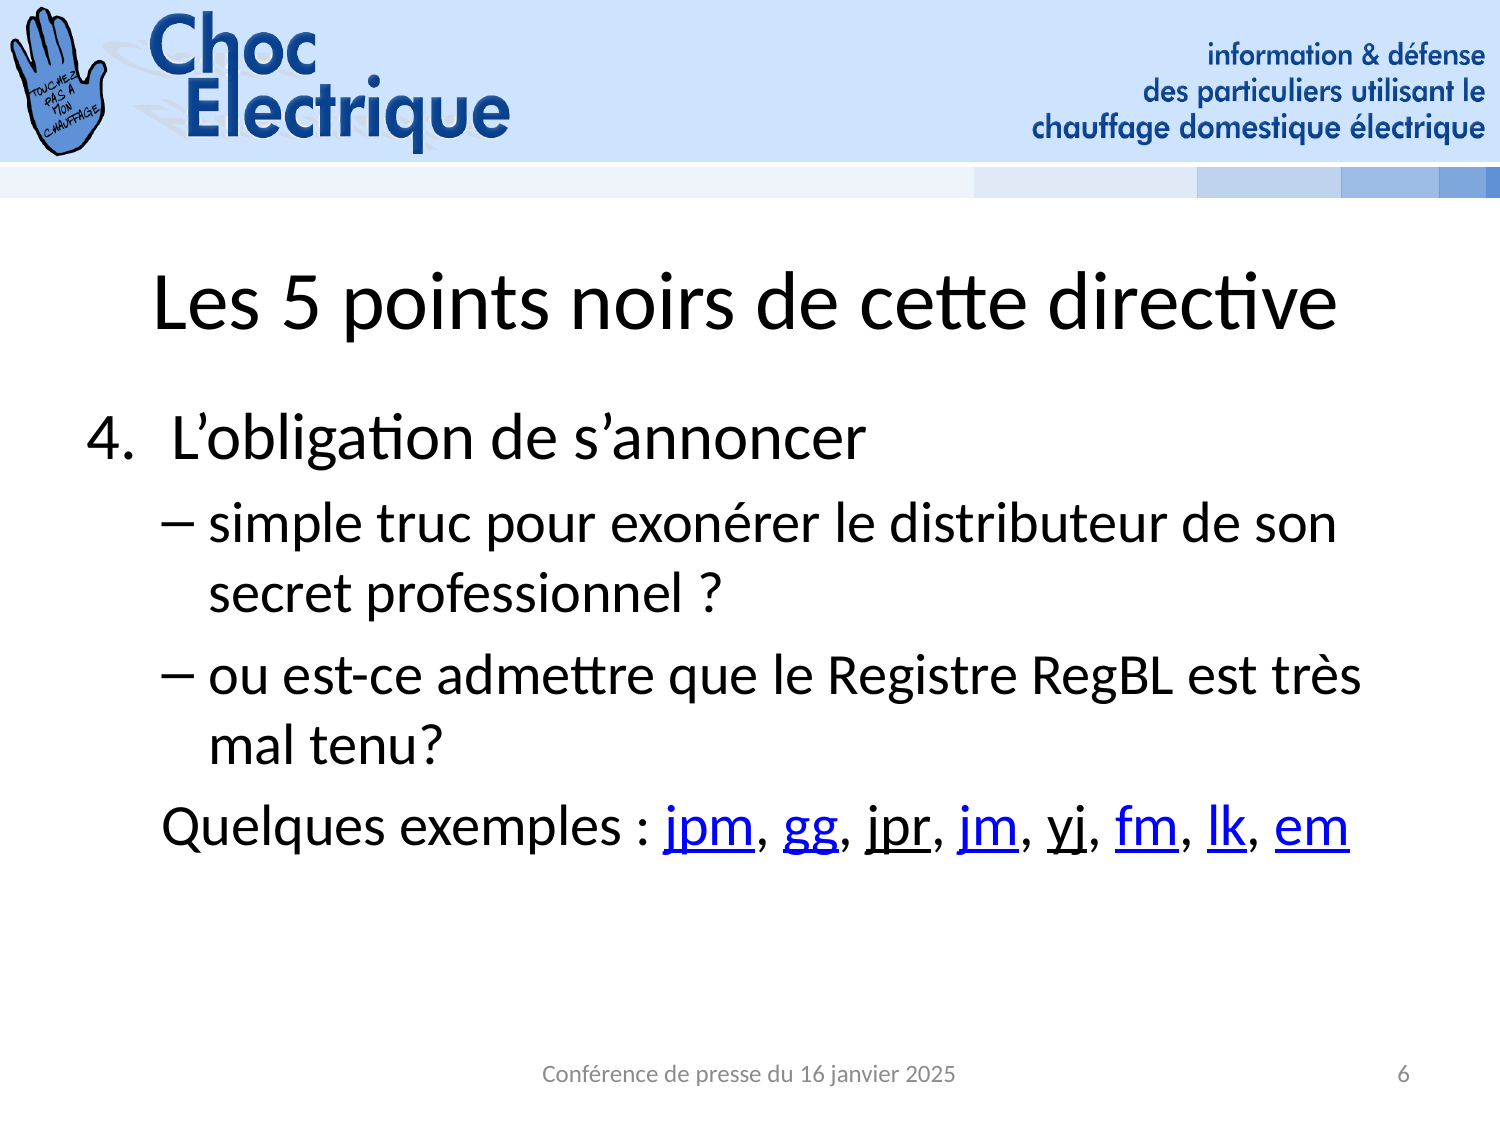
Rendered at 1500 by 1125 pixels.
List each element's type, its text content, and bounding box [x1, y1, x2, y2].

footer Conférence de presse du 16 janvier 2025 [512, 1042, 988, 1103]
title Les 5 points noirs de cette directive [71, 219, 1422, 374]
list L’obligation de s’annoncer simple truc pour exonérer le distributeur de son secret professionnel ? ou est-ce admettre que le Registre RegBL est très mal tenu? Quelques exemples : jpm, gg, jpr, jm, yj, fm, lk, em [71, 385, 1422, 934]
slide_number 6 [1074, 1042, 1425, 1103]
picture [0, 0, 1500, 210]
